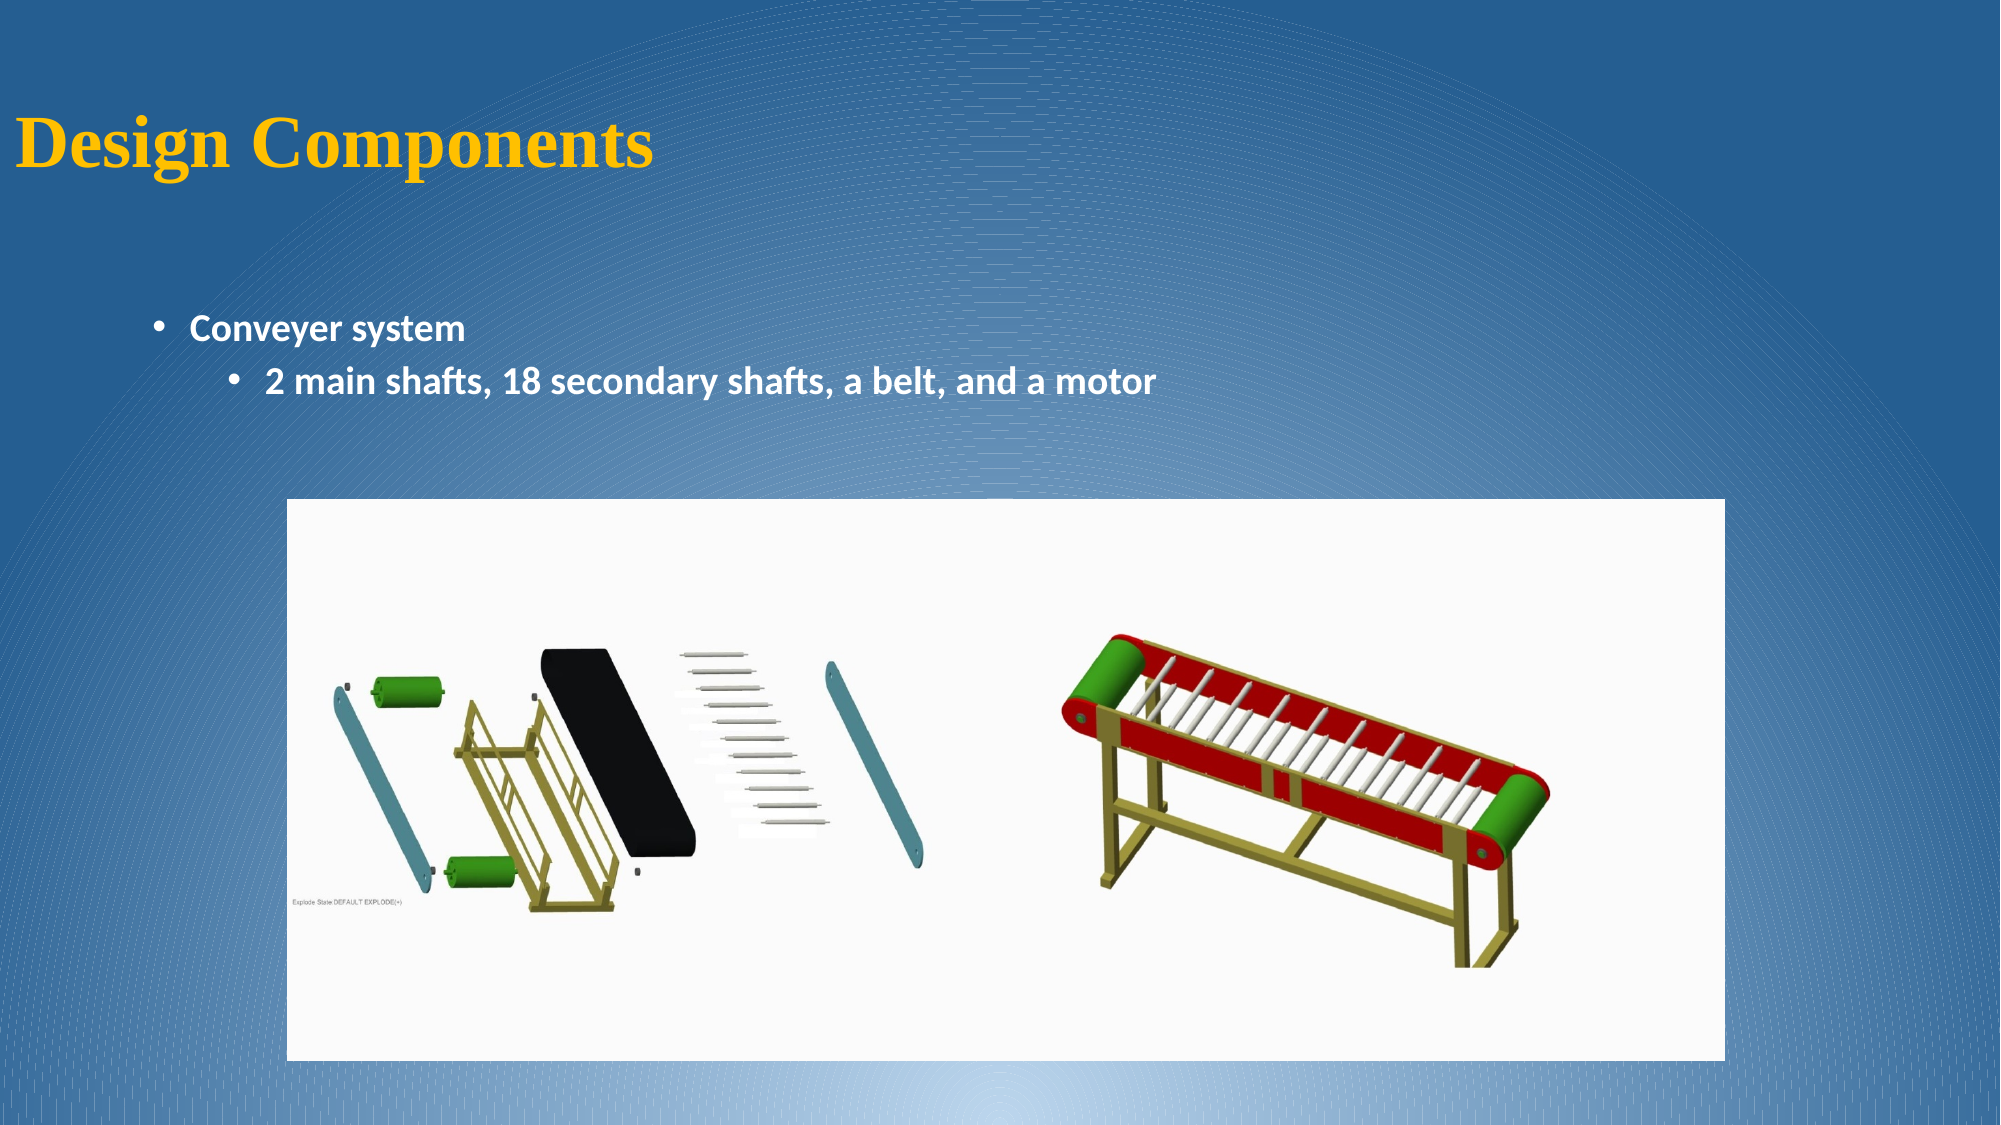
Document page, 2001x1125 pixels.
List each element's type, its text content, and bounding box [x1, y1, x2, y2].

list Conveyer system 2 main shafts, 18 secondary shafts, a belt, and a motor [137, 299, 1863, 1014]
title Design Components [0, 35, 1725, 253]
picture [287, 499, 1725, 1061]
